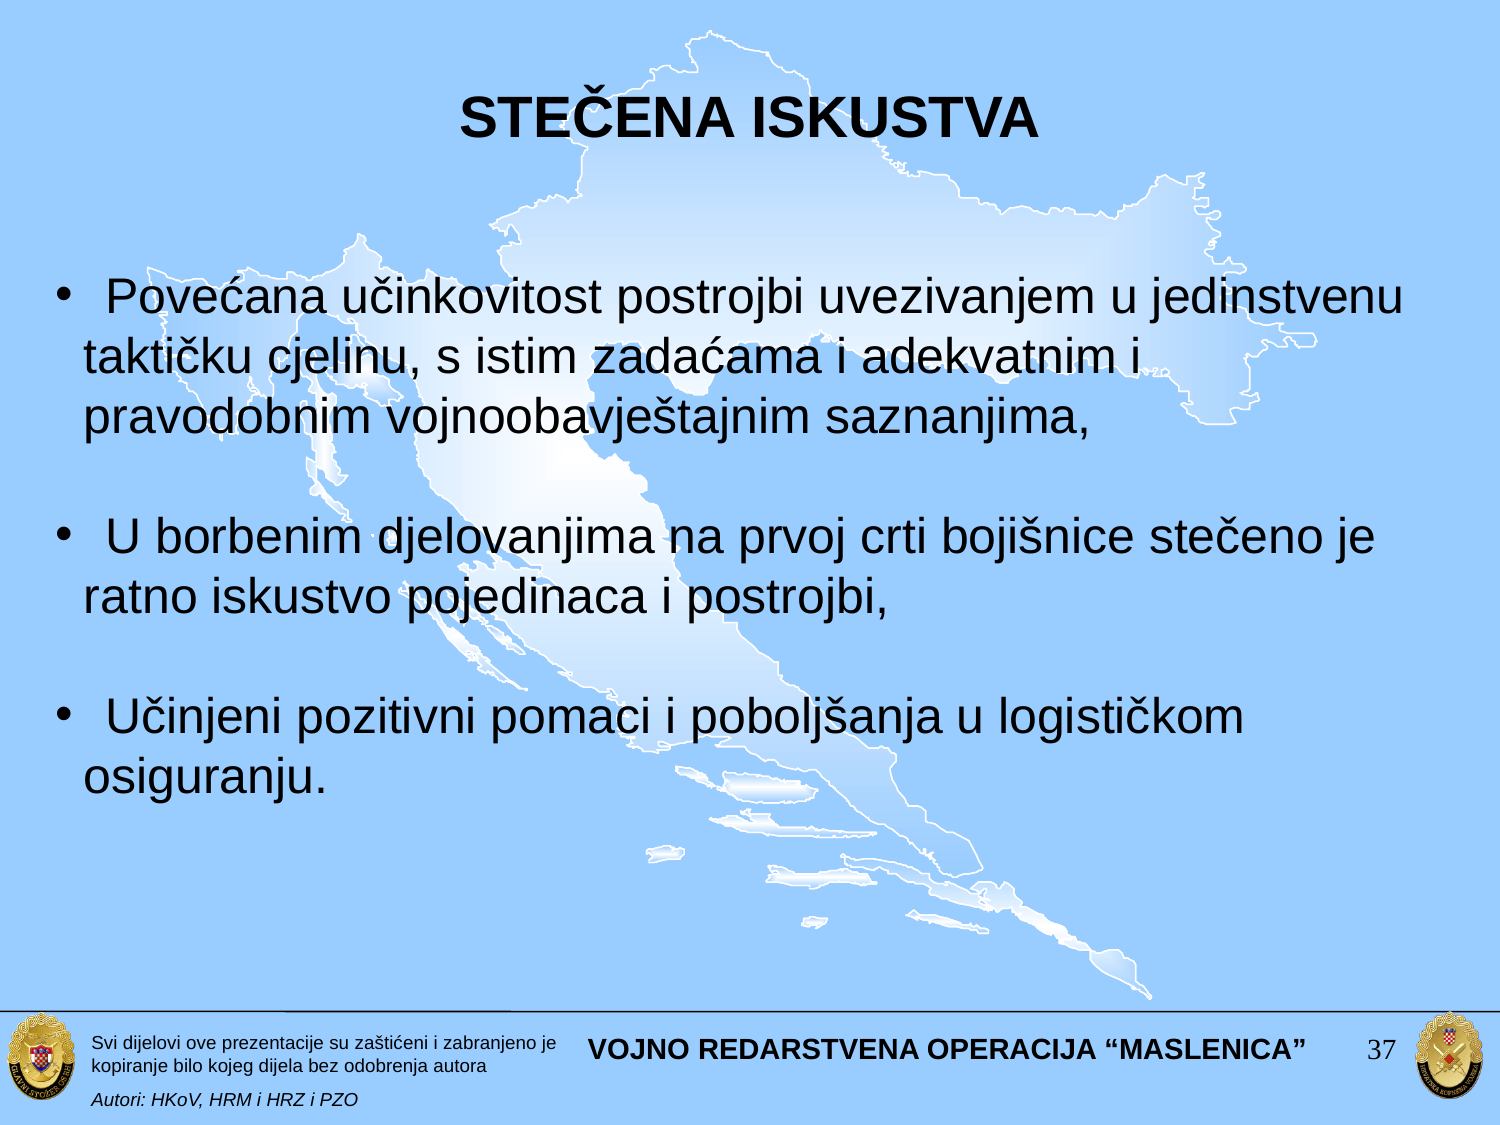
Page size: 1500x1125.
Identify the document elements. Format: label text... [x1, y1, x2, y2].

text_box Povećana učinkovitost postrojbi uvezivanjem u jedinstvenu taktičku cjelinu, s istim zadaćama i adekvatnim i pravodobnim vojnoobavještajnim saznanjima, U borbenim djelovanjima na prvoj crti bojišnice stečeno je ratno iskustvo pojedinaca i postrojbi, Učinjeni pozitivni pomaci i poboljšanja u logističkom osiguranju. [41, 255, 1459, 811]
picture [1415, 1011, 1483, 1099]
picture [7, 1012, 75, 1100]
text_box STEČENA ISKUSTVA [0, 54, 1500, 173]
footer VOJNO REDARSTVENA OPERACIJA “MASLENICA” [572, 1022, 1387, 1074]
